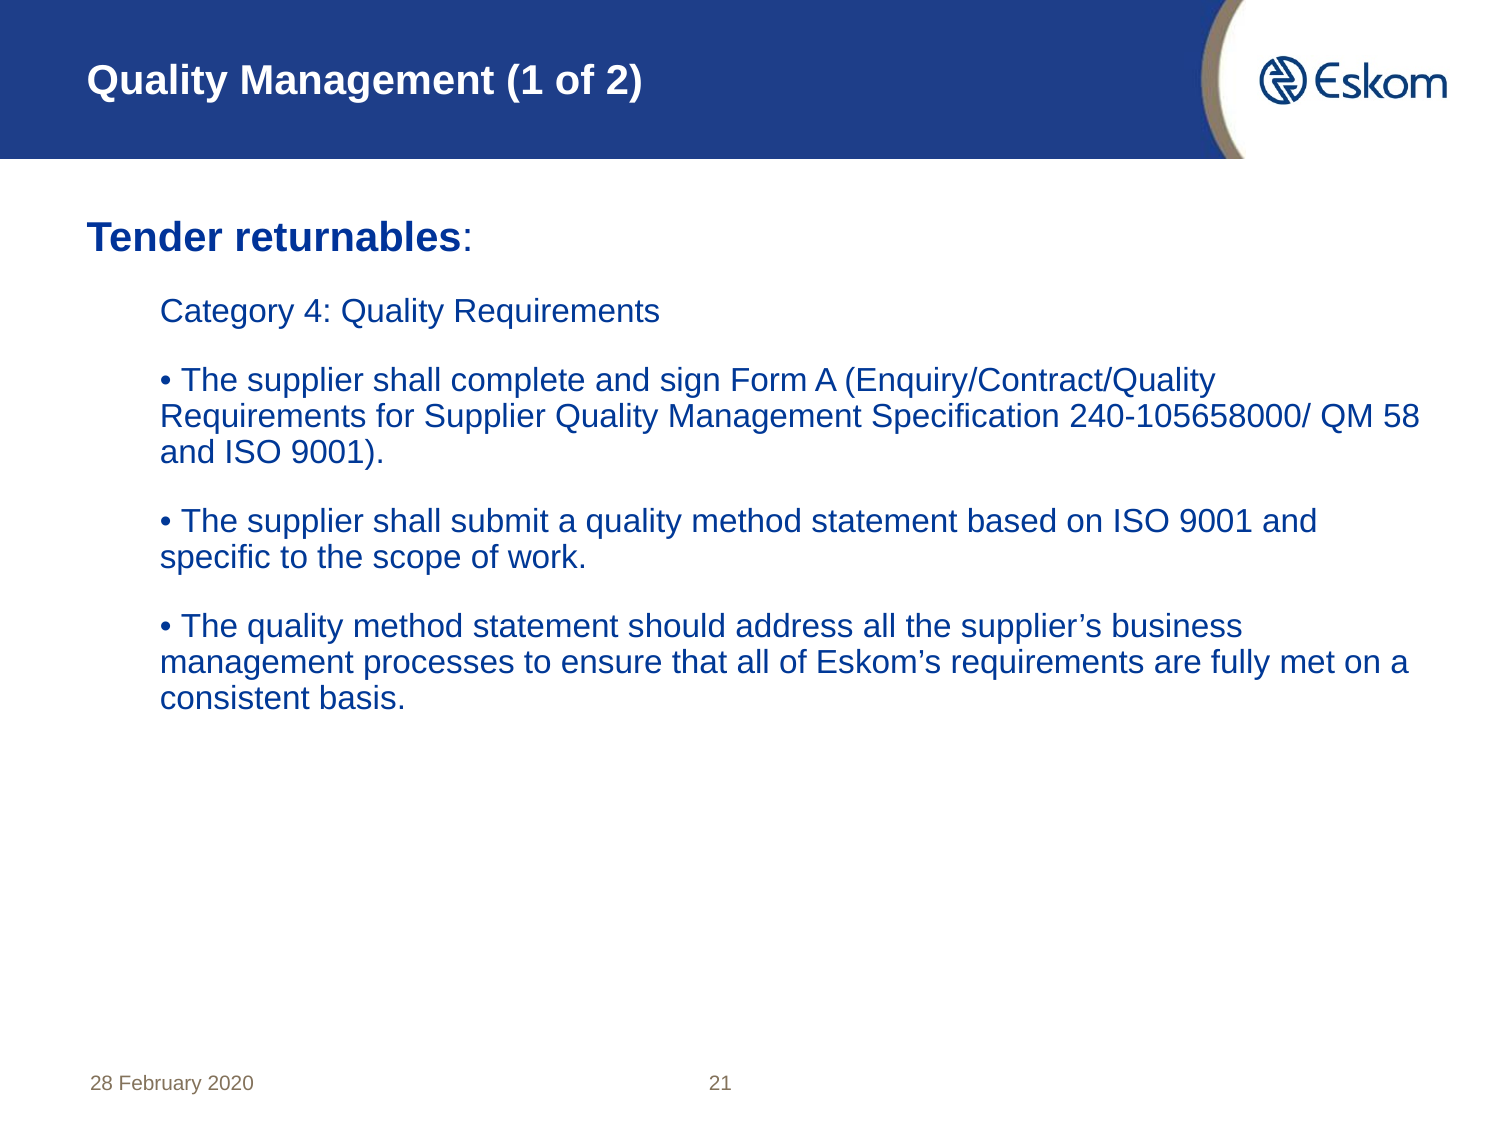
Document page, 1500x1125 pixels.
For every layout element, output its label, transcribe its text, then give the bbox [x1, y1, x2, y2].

list Tender returnables: Category 4: Quality Requirements • The supplier shall complete and sign Form A (Enquiry/Contract/Quality Requirements for Supplier Quality Management Specification 240-105658000/ QM 58 and ISO 9001). • The supplier shall submit a quality method statement based on ISO 9001 and specific to the scope of work. • The quality method statement should address all the supplier’s business management processes to ensure that all of Eskom’s requirements are fully met on a consistent basis. [71, 208, 1447, 1064]
picture [1257, 55, 1450, 105]
slide_number 21 [643, 1064, 798, 1103]
picture [0, 0, 1246, 159]
title Quality Management (1 of 2) [71, 27, 1142, 137]
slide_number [75, 1064, 361, 1103]
